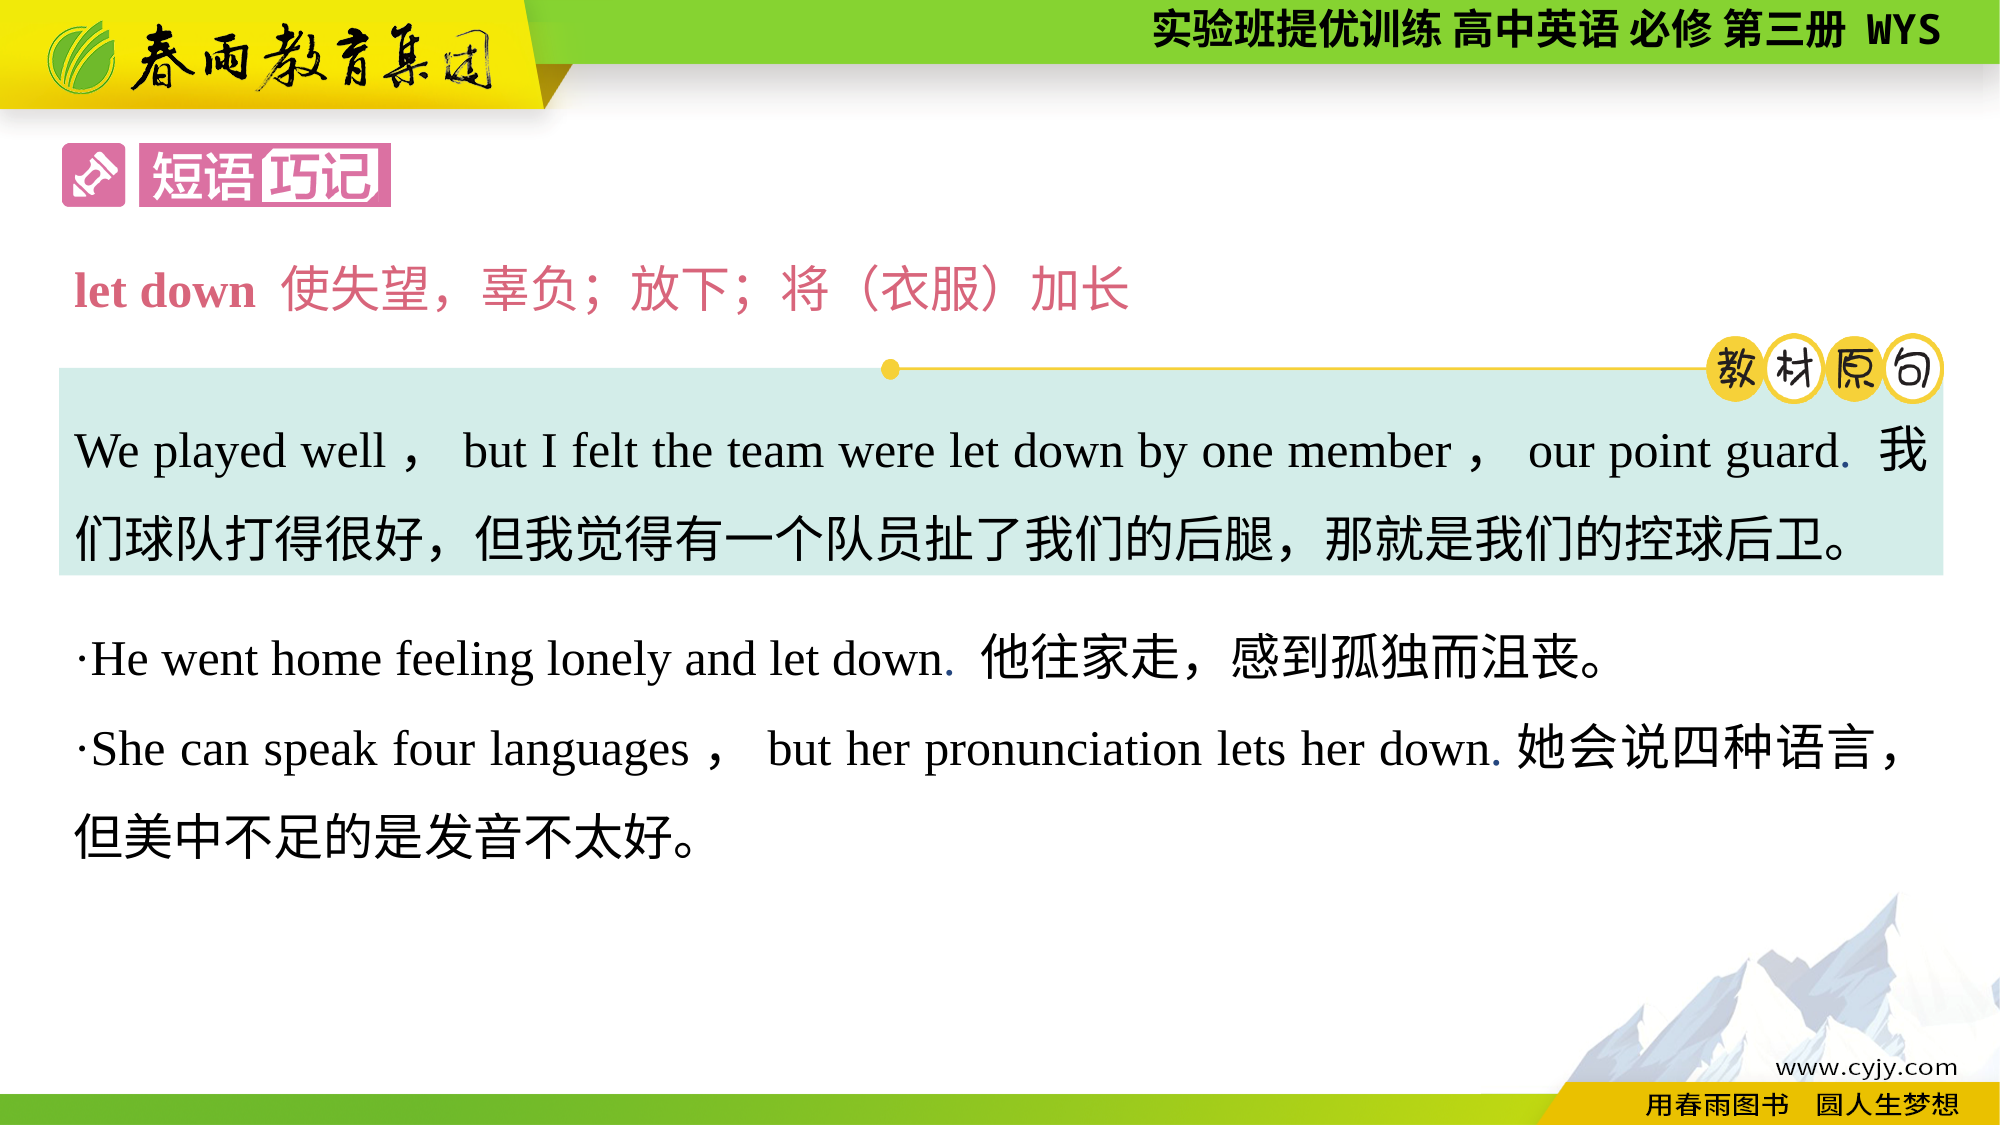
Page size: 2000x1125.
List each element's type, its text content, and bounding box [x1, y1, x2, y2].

picture [0, 0, 2000, 1125]
list let down 使失望，辜负；放下；将（衣服）加长 [59, 219, 1944, 315]
text_box We played well，but I felt the team were let down by one member，our point guard. 我们球队打得很好，但我觉得有一个队员扯了我们的后腿，那就是我们的控球后卫。 [59, 367, 1944, 576]
text_box ·He went home feeling lonely and let down. 他往家走，感到孤独而沮丧。 ·She can speak four languages，but her pronunciation lets her down.她会说四种语言，但美中不足的是发音不太好。 [59, 588, 1944, 873]
